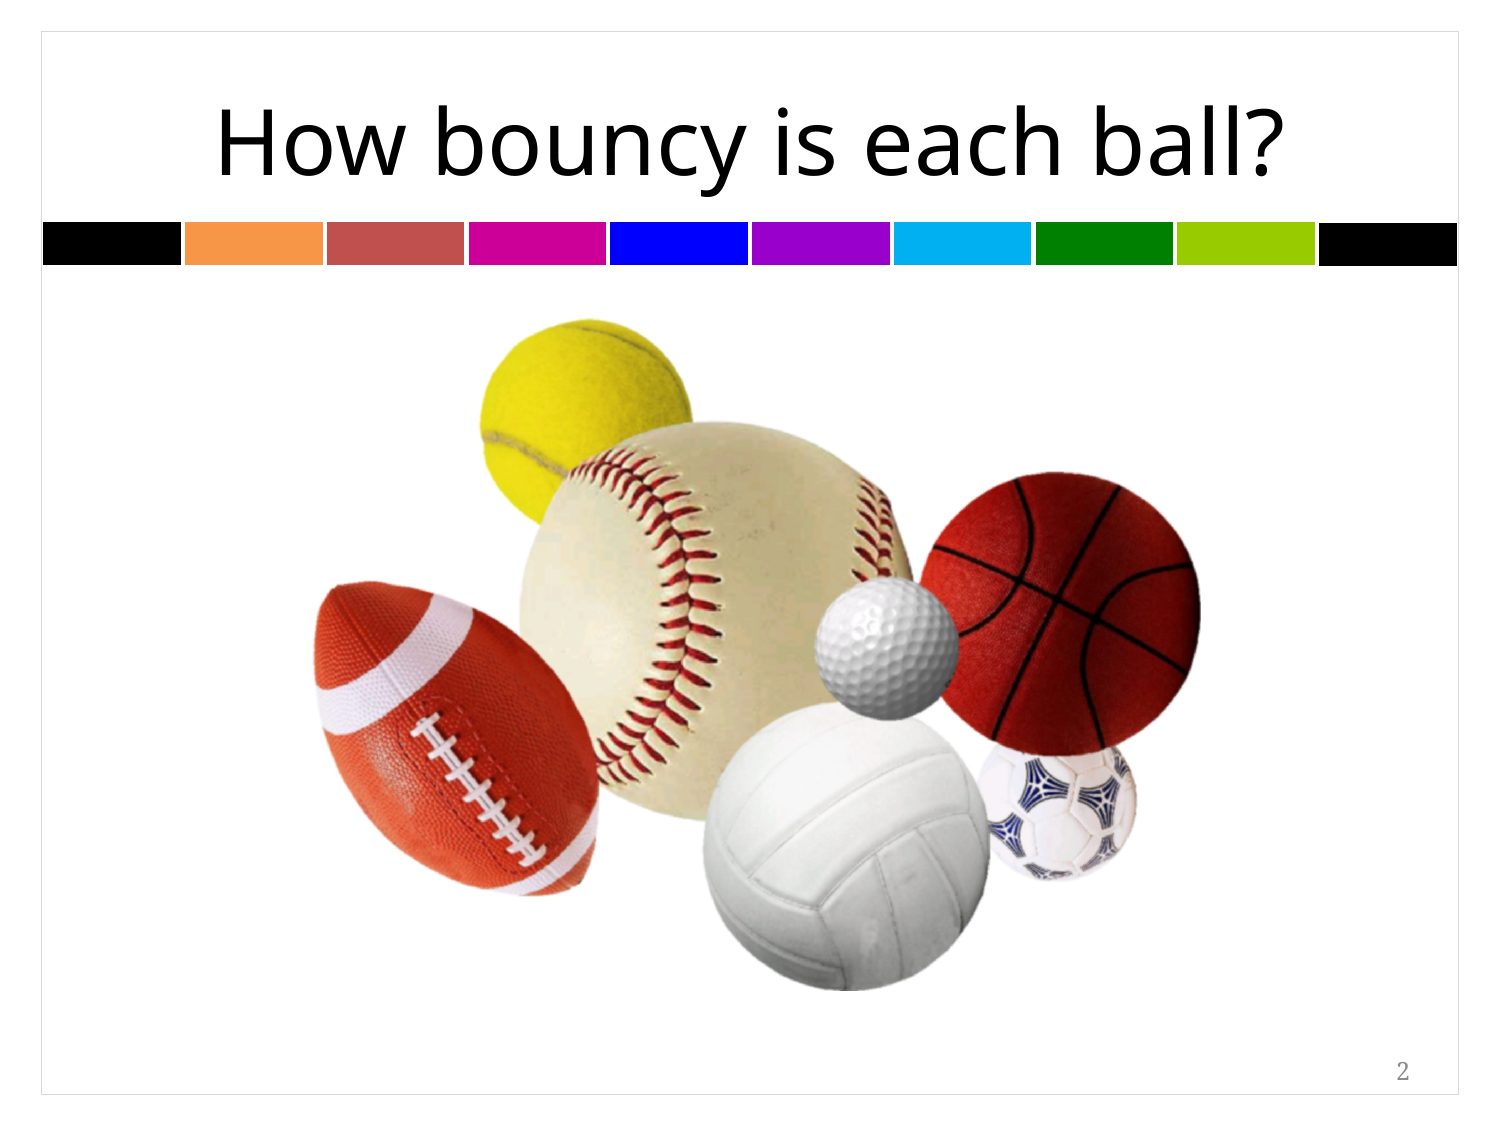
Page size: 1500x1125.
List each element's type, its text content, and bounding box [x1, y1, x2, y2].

slide_number 2 [1074, 1042, 1425, 1103]
picture [229, 318, 1201, 991]
title How bouncy is each ball? [75, 45, 1425, 233]
